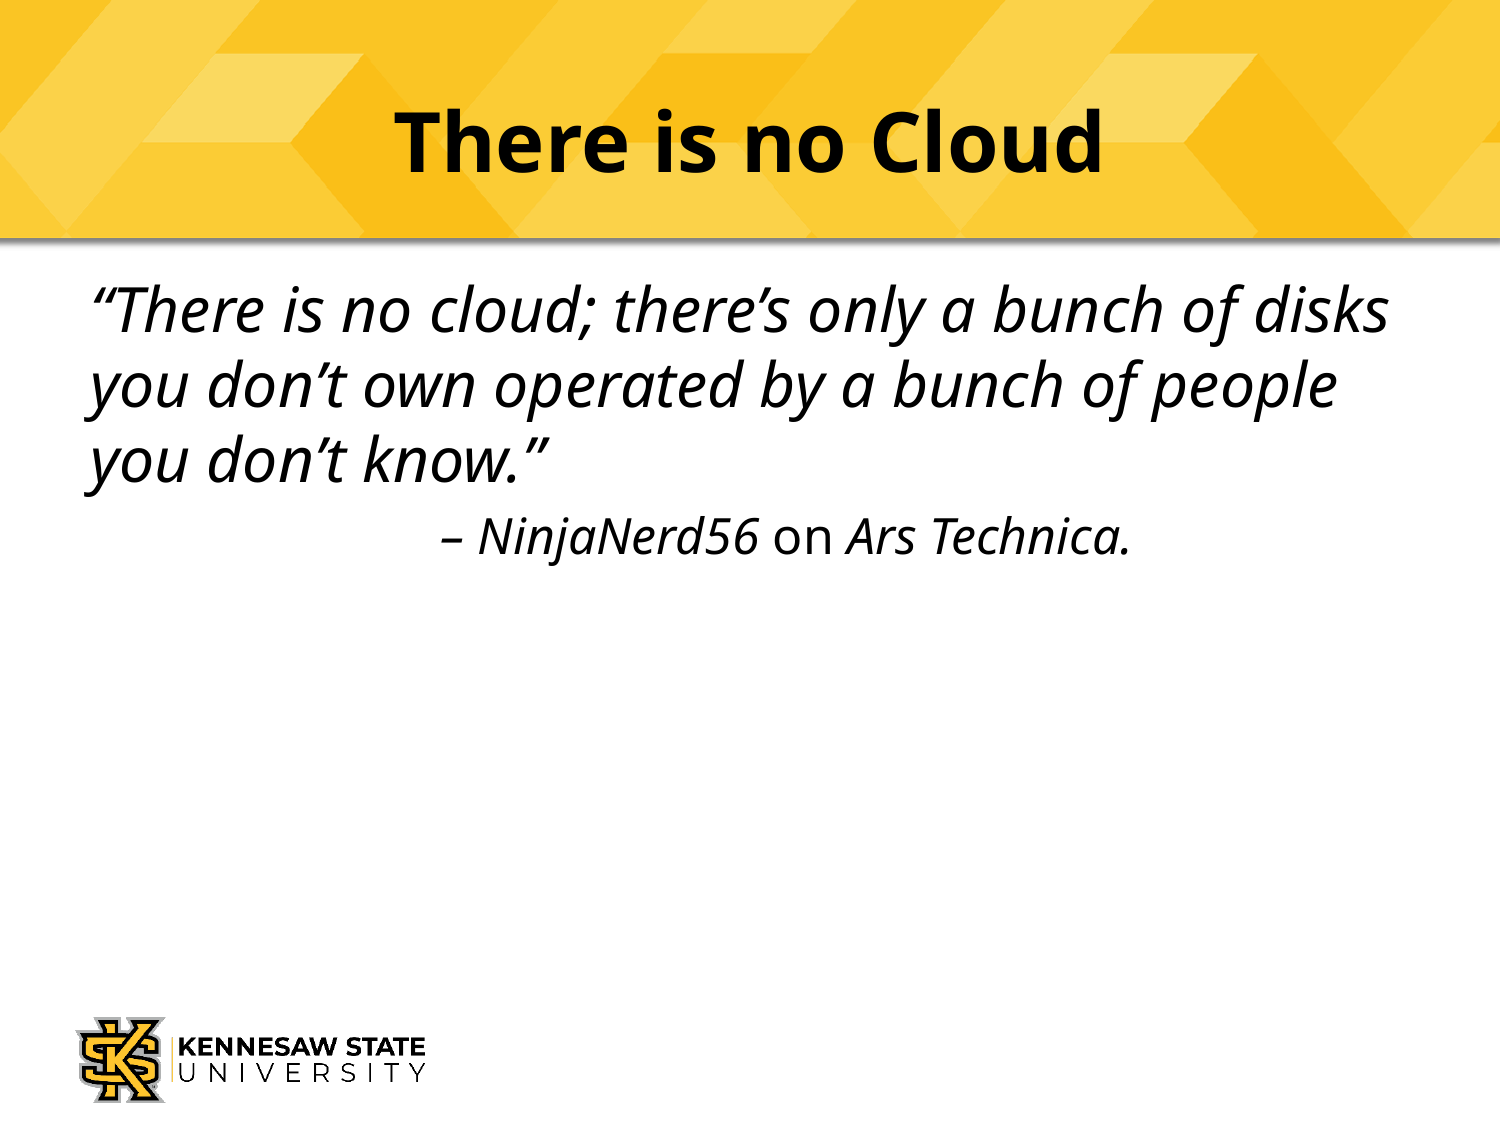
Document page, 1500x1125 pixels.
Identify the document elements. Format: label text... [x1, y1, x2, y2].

list “There is no cloud; there’s only a bunch of disks you don’t own operated by a bunch of people you don’t know.” – NinjaNerd56 on Ars Technica. [75, 262, 1425, 1005]
title There is no Cloud [75, 45, 1425, 233]
picture [0, 0, 1500, 251]
picture [75, 1017, 425, 1103]
